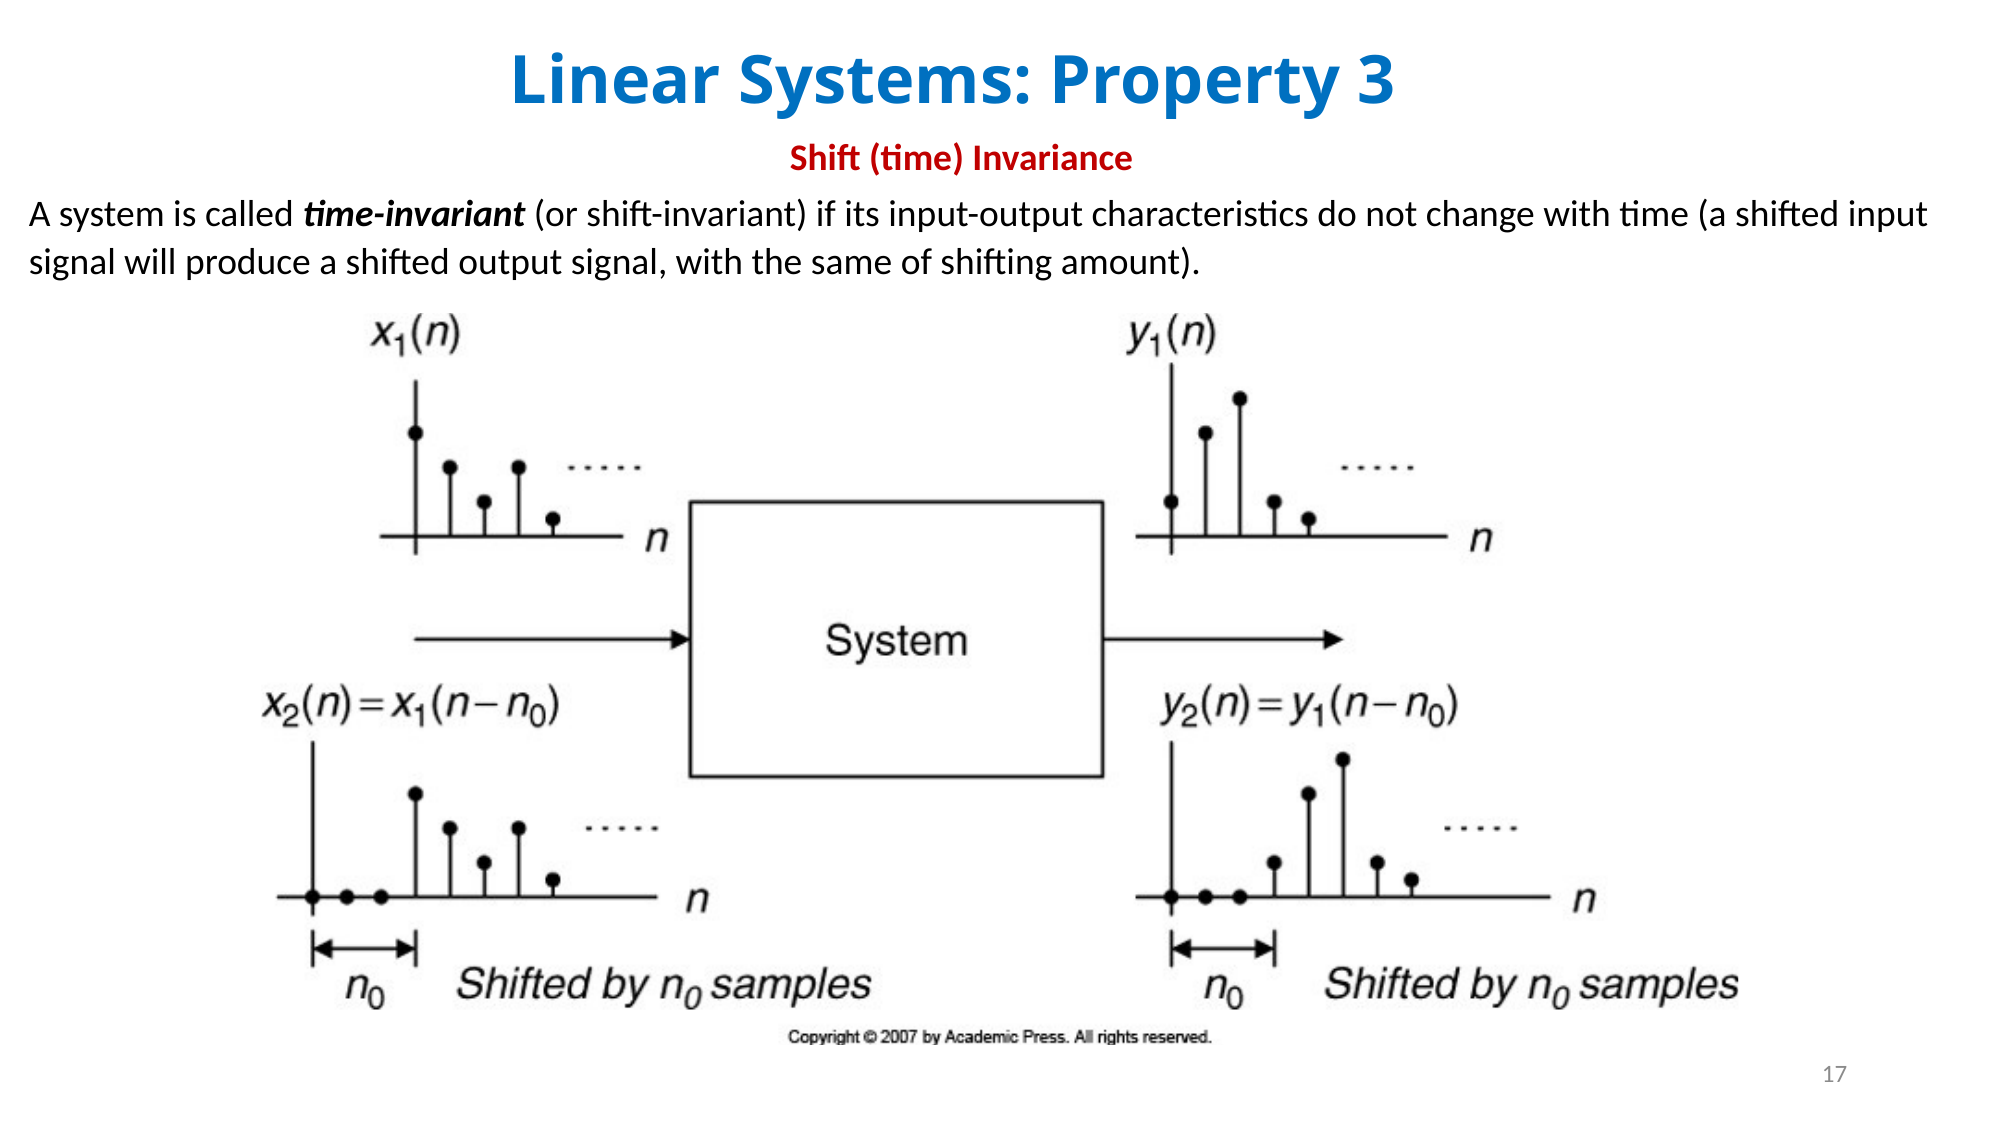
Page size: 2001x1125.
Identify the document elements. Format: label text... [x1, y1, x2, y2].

slide_number 17 [1412, 1042, 1863, 1103]
text_box Shift (time) Invariance [775, 125, 1149, 178]
text_box A system is called time-invariant (or shift-invariant) if its input-output characteristics do not change with time (a shifted input signal will produce a shifted output signal, with the same of shifting amount). [14, 178, 2000, 290]
picture [261, 313, 1739, 1045]
text_box Linear Systems: Property 3 [494, 29, 1429, 125]
